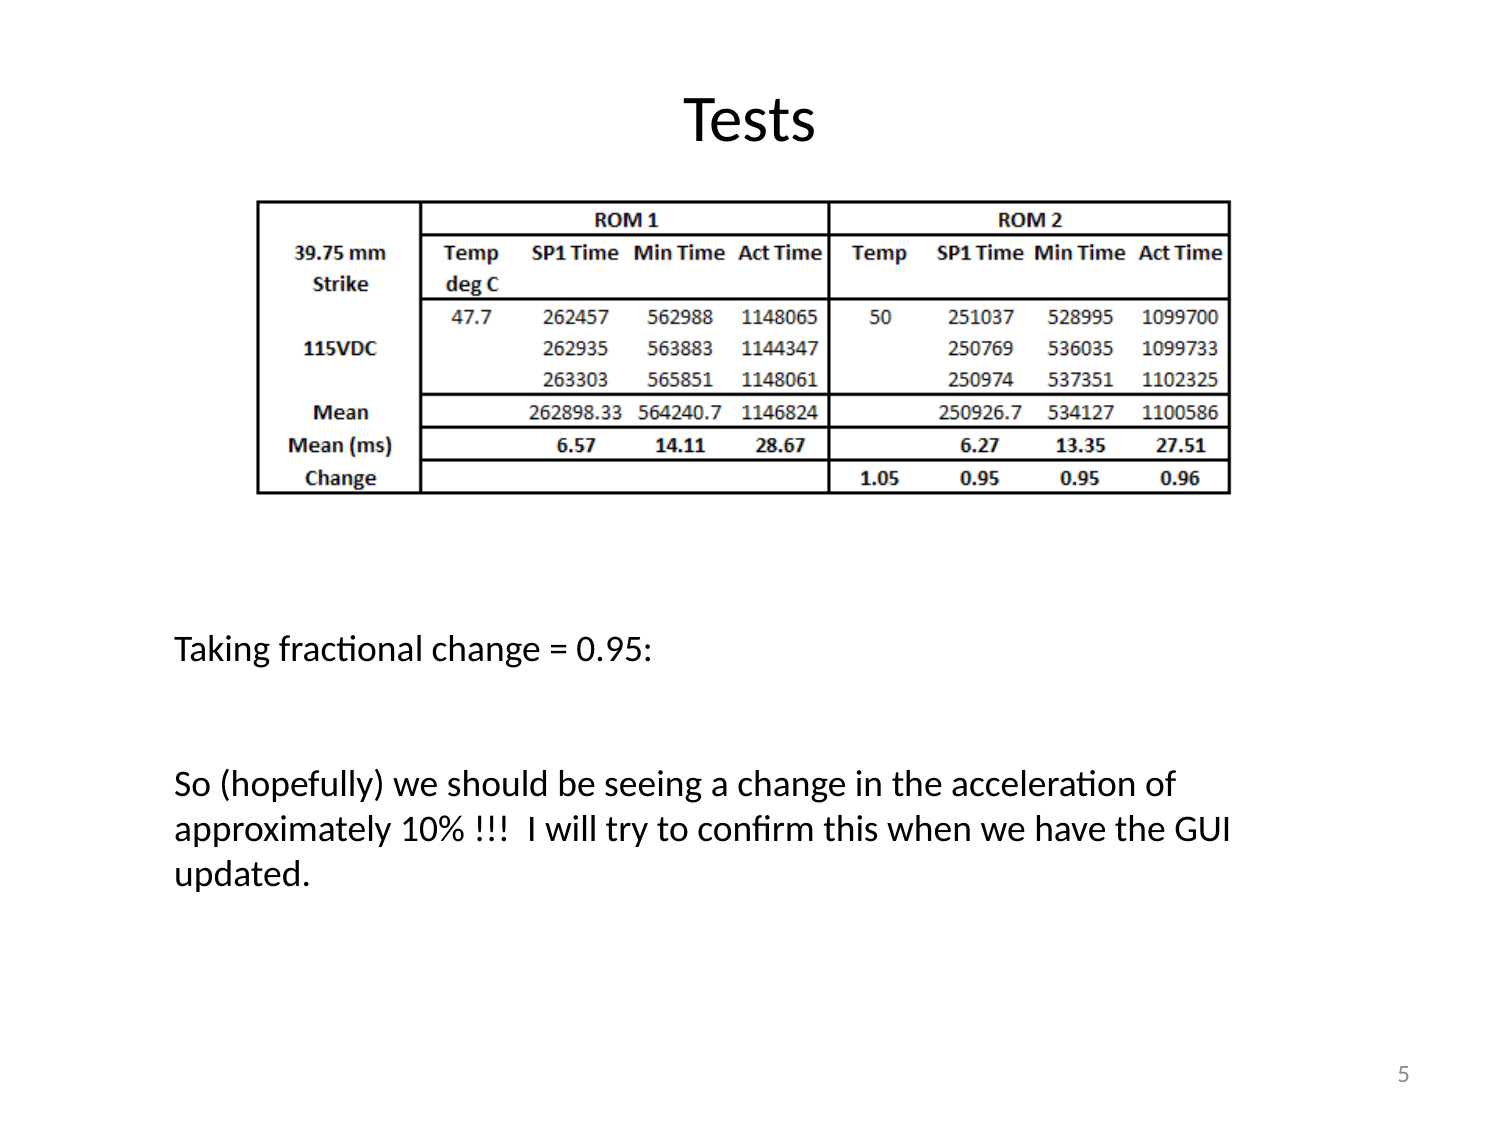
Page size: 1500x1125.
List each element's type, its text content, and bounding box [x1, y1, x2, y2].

picture [252, 196, 1240, 502]
title Tests [75, 45, 1425, 185]
slide_number 5 [1074, 1042, 1425, 1103]
